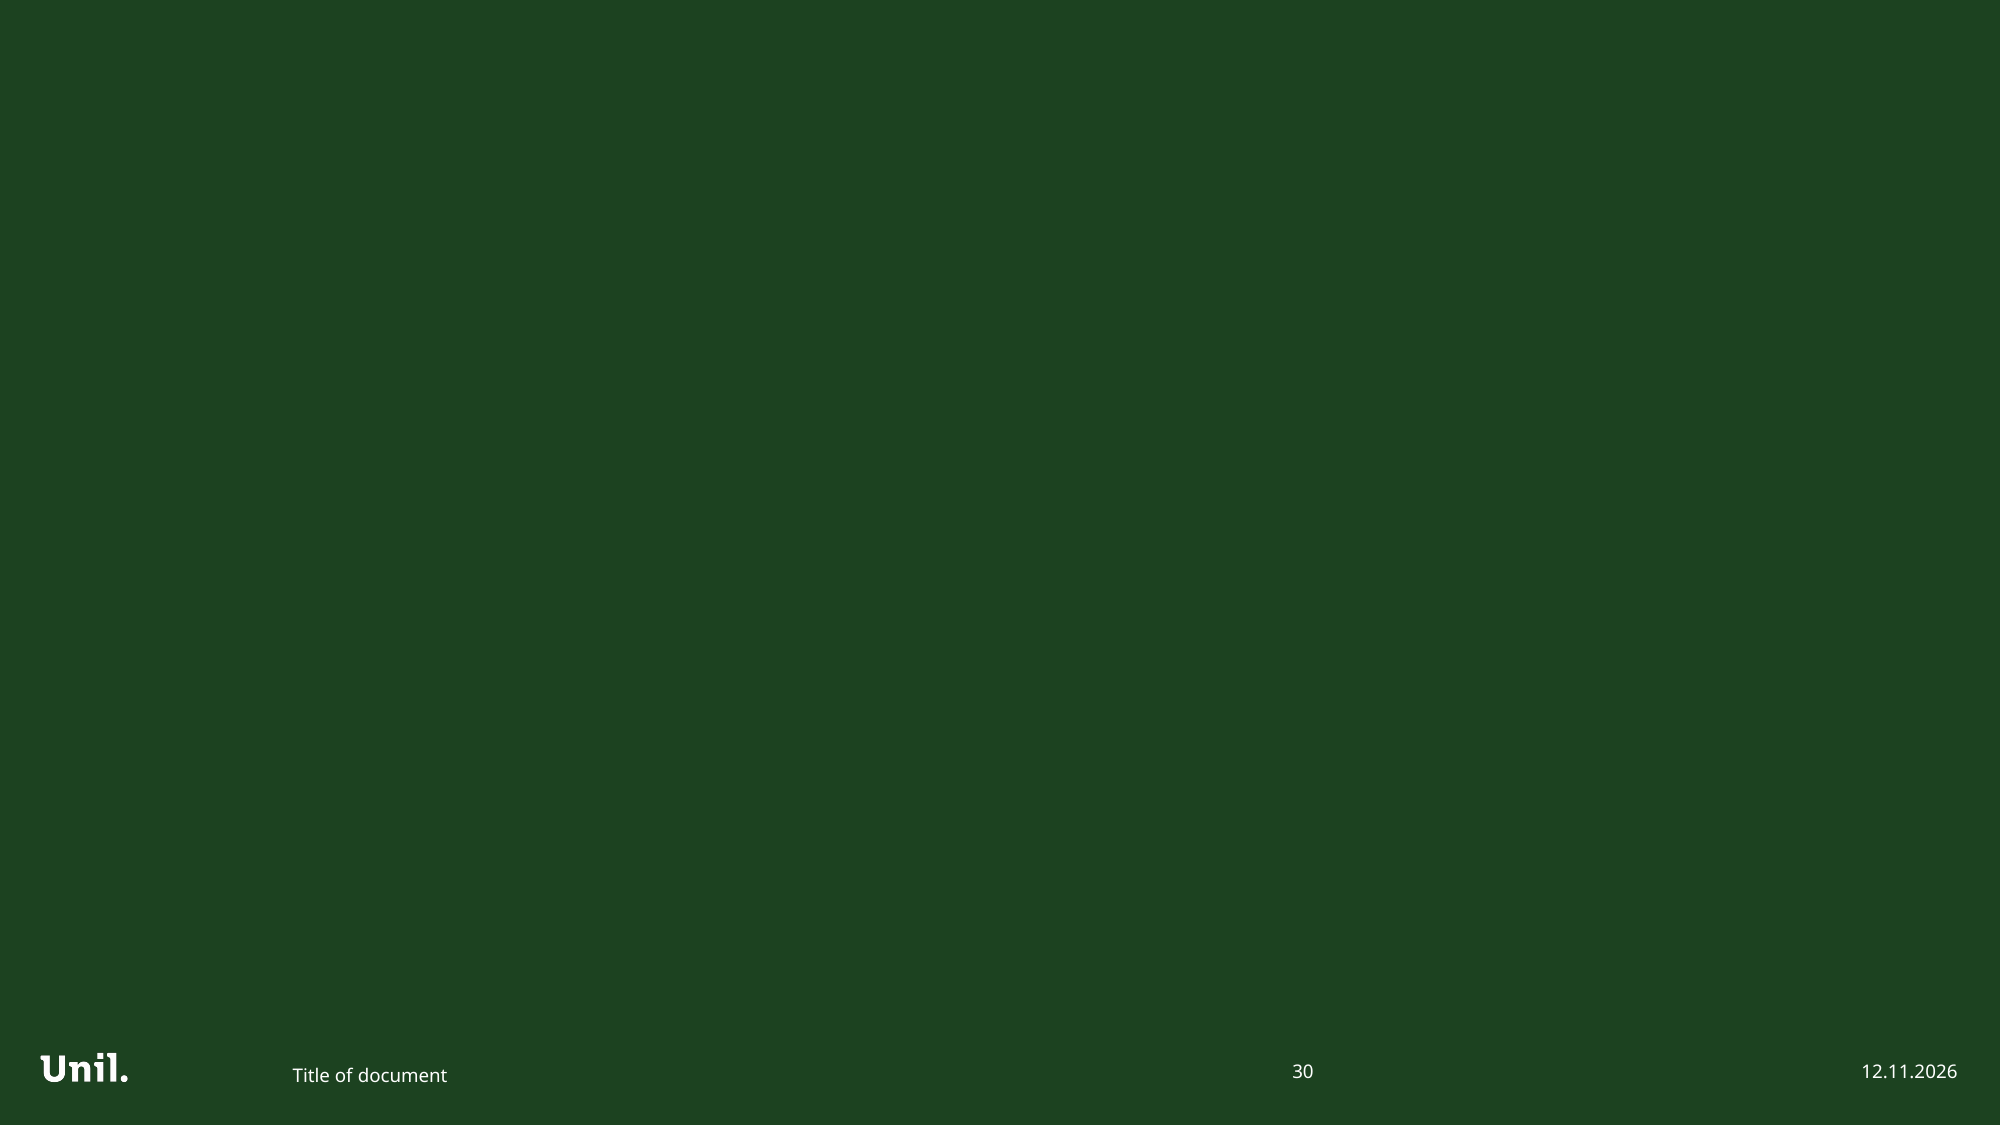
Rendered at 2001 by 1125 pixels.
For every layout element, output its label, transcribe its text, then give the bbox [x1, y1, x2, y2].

picture [27, 1042, 141, 1095]
slide_number 30 [1250, 1037, 1355, 1086]
footer Title of document [292, 1011, 1048, 1087]
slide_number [1789, 1026, 1958, 1086]
